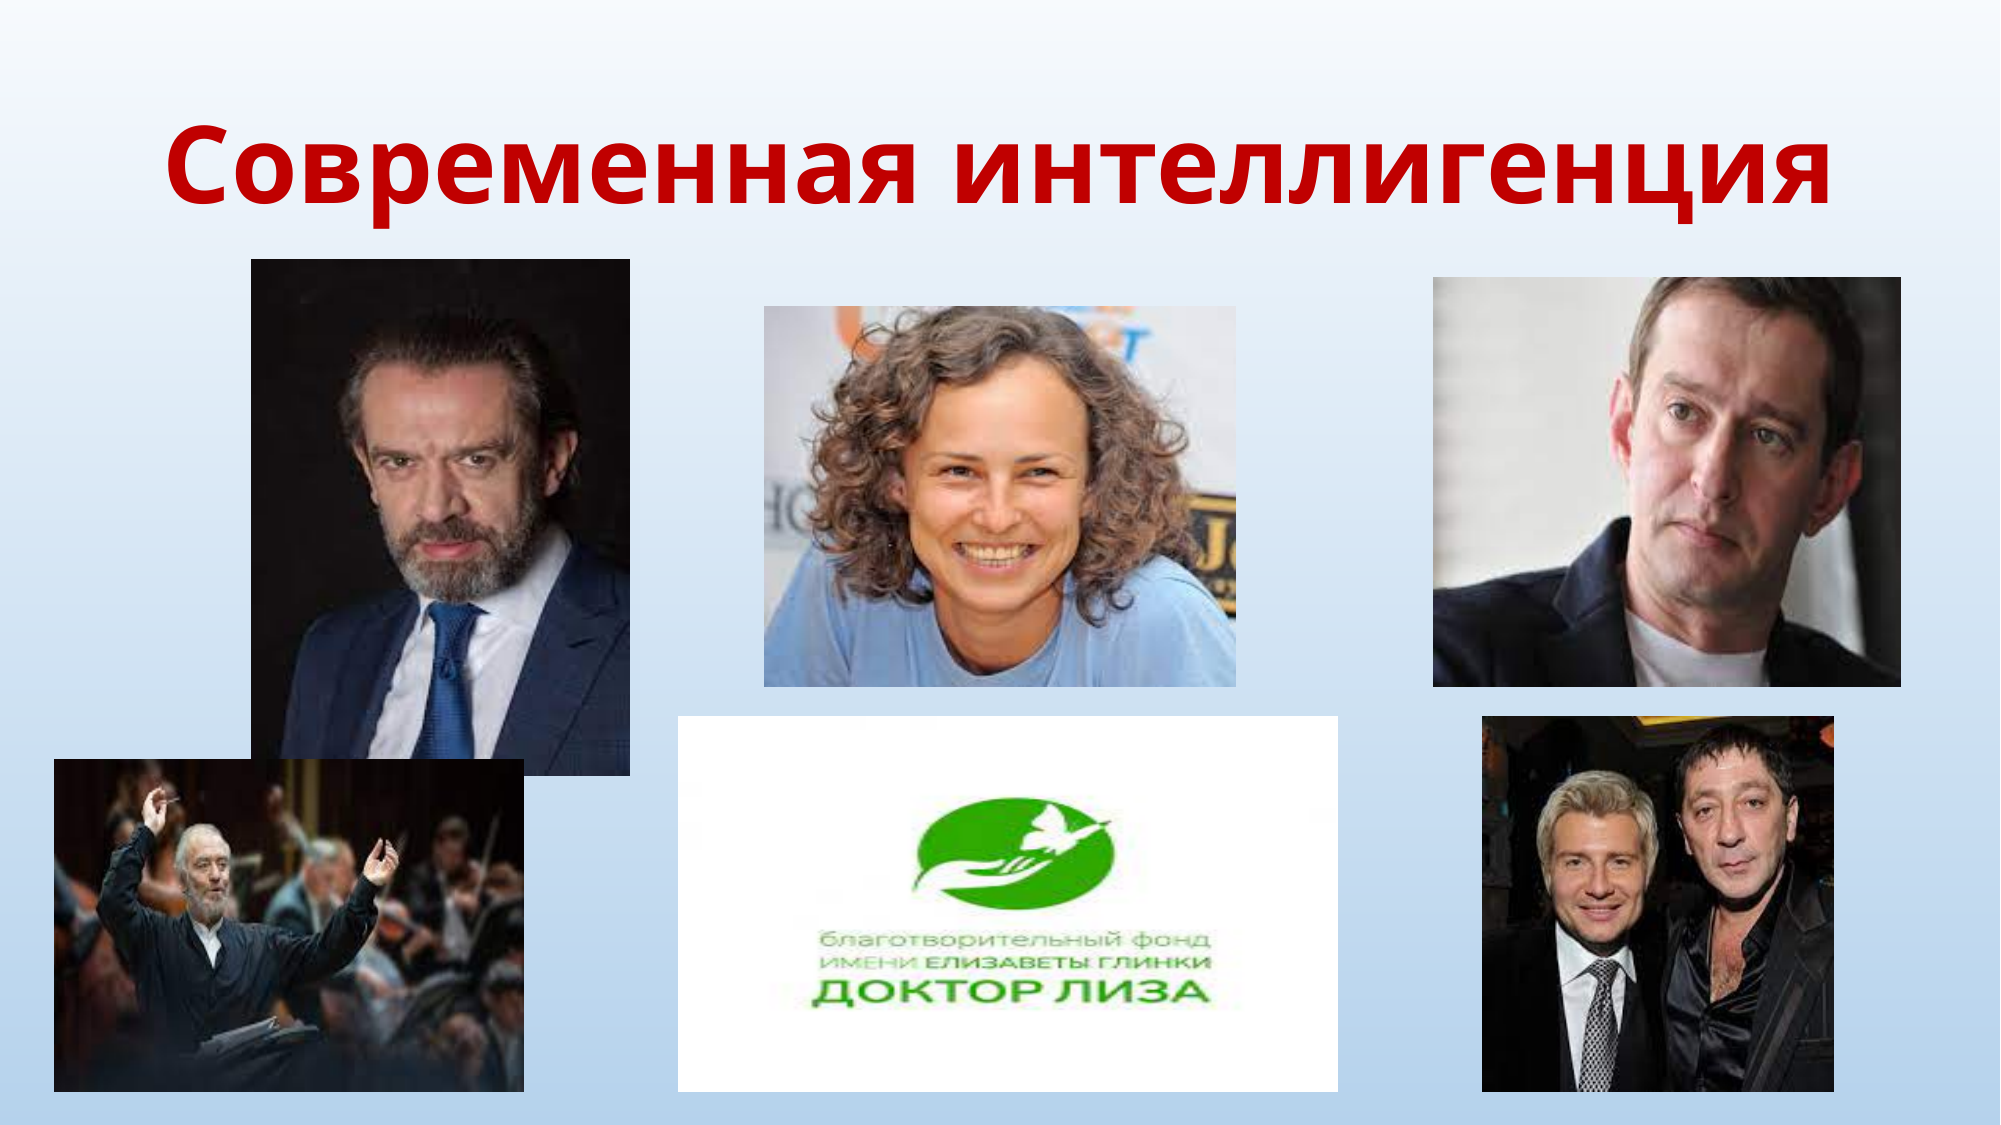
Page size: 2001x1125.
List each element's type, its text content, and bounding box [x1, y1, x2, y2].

picture [1482, 716, 1834, 1093]
picture [678, 716, 1338, 1093]
picture [54, 259, 630, 1093]
title Современная интеллигенция [137, 59, 1863, 278]
picture [764, 306, 1236, 687]
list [1433, 277, 1901, 687]
